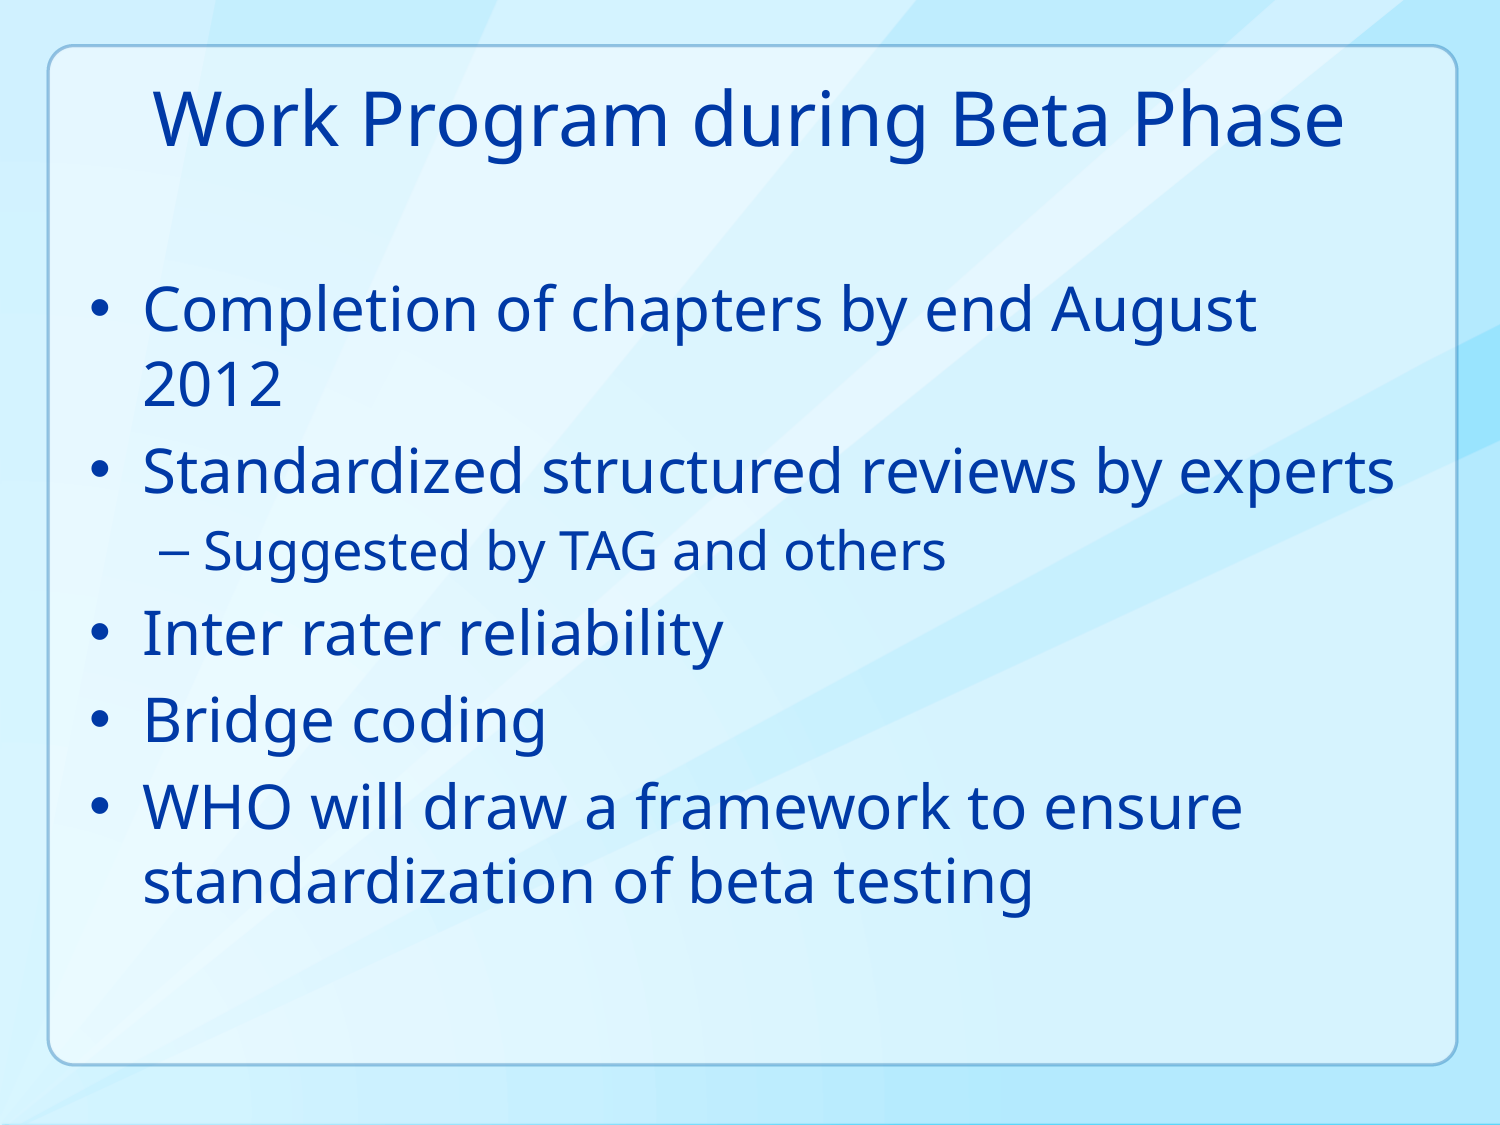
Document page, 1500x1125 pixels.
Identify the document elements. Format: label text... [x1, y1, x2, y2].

title Work Program during Beta Phase [75, 62, 1425, 233]
picture [0, 0, 1500, 1125]
list Completion of chapters by end August 2012 Standardized structured reviews by experts Suggested by TAG and others Inter rater reliability Bridge coding WHO will draw a framework to ensure standardization of beta testing [75, 262, 1425, 1005]
